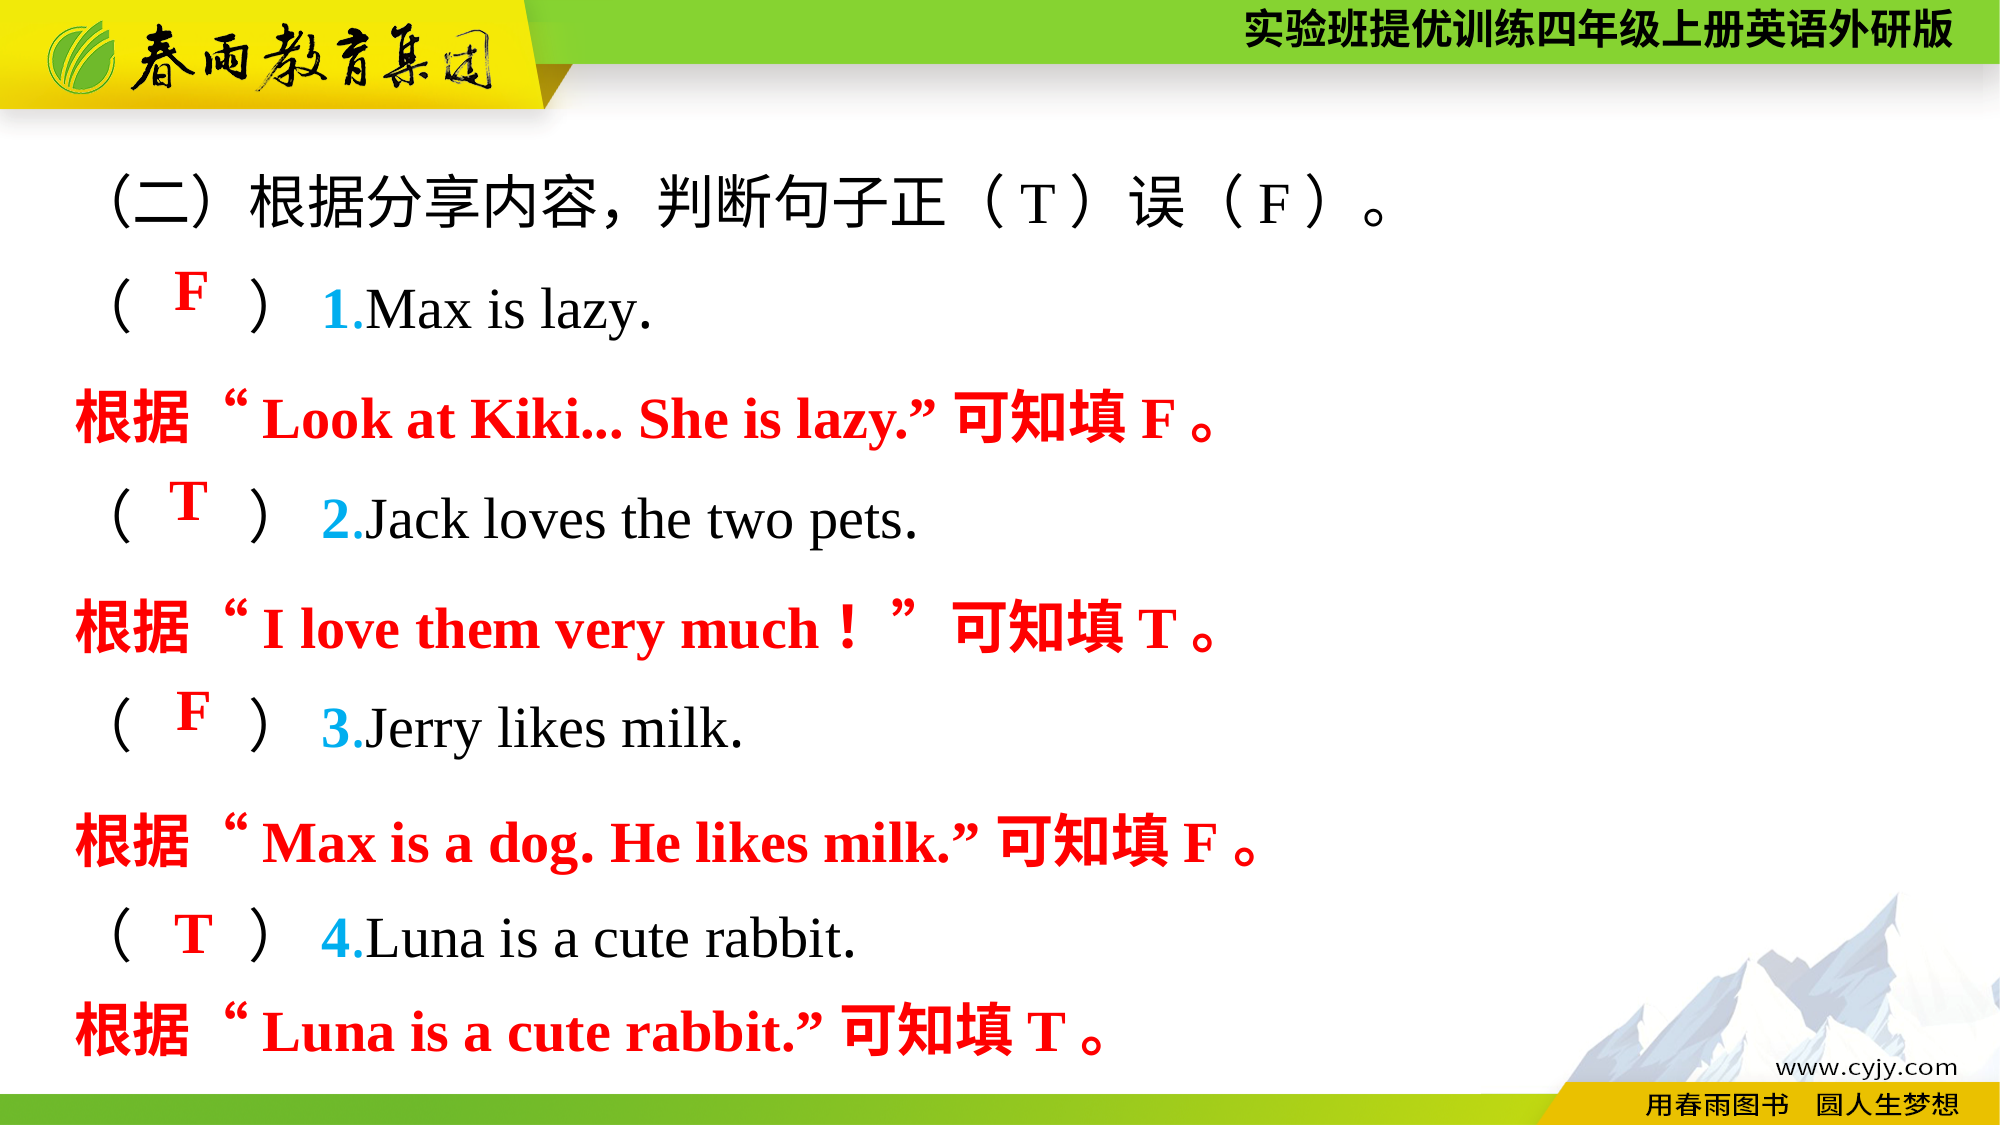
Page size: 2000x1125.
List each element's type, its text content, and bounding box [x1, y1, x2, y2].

list （二）根据分享内容，判断句子正（T）误（F）。 （ ）1.Max is lazy. （ ）2.Jack loves the two pets. （ ）3.Jerry likes milk. （ ）4.Luna is a cute rabbit. [59, 458, 1944, 547]
text_box 根据“I love them very much！”可知填T。 [59, 547, 1944, 668]
list （二）根据分享内容，判断句子正（T）误（F）。 （ ）1.Max is lazy. （ ）2.Jack loves the two pets. （ ）3.Jerry likes milk. （ ）4.Luna is a cute rabbit. [229, 882, 1944, 950]
text_box 根据“Look at Kiki... She is lazy.”可知填F。 [59, 338, 1944, 458]
picture [0, 0, 2000, 1125]
text_box 根据“Max is a dog. He likes milk.”可知填F。 [59, 761, 1944, 882]
text_box T [140, 454, 223, 540]
list （二）根据分享内容，判断句子正（T）误（F）。 （ ）1.Max is lazy. （ ）2.Jack loves the two pets. （ ）3.Jerry likes milk. （ ）4.Luna is a cute rabbit. [59, 122, 1944, 338]
text_box F [161, 664, 227, 750]
list （二）根据分享内容，判断句子正（T）误（F）。 （ ）1.Max is lazy. （ ）2.Jack loves the two pets. （ ）3.Jerry likes milk. （ ）4.Luna is a cute rabbit. [59, 882, 160, 950]
text_box 根据“Luna is a cute rabbit.”可知填T。 [59, 950, 1944, 1071]
text_box F [160, 245, 226, 330]
text_box T [160, 852, 229, 973]
list （二）根据分享内容，判断句子正（T）误（F）。 （ ）1.Max is lazy. （ ）2.Jack loves the two pets. （ ）3.Jerry likes milk. （ ）4.Luna is a cute rabbit. [59, 668, 1944, 761]
